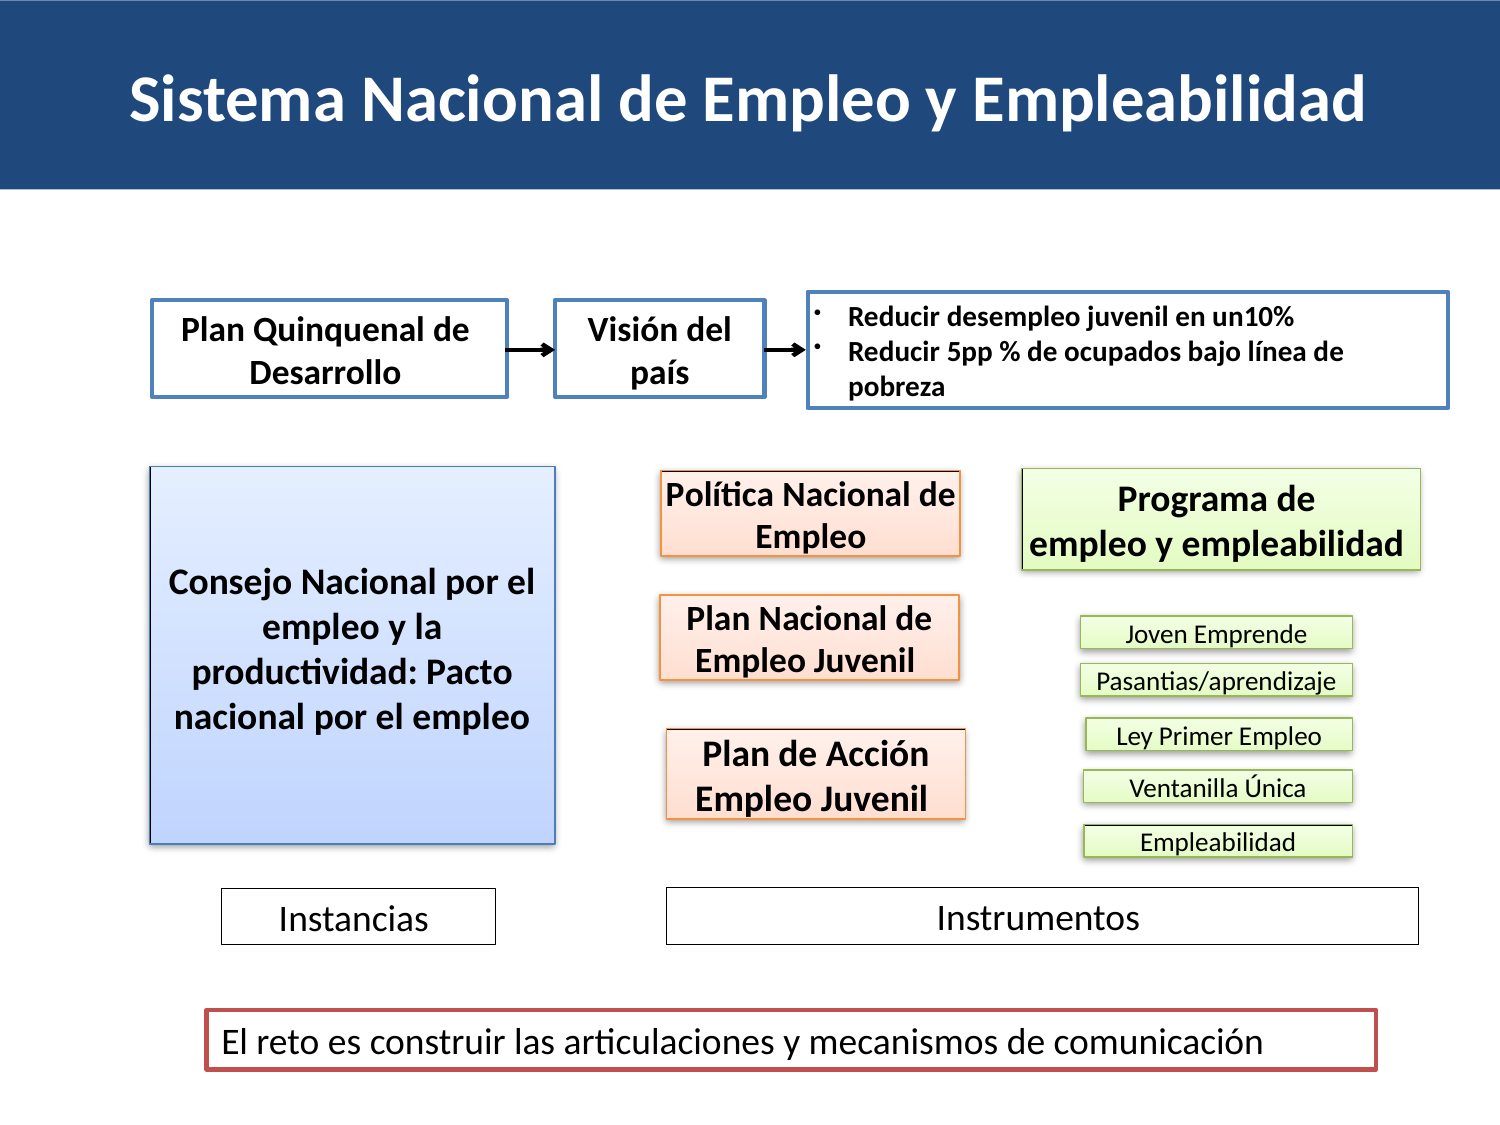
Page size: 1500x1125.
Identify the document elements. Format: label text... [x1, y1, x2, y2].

text_box Empleabilidad [1083, 824, 1353, 858]
text_box Política Nacional de Empleo [660, 470, 961, 557]
text_box El reto es construir las articulaciones y mecanismos de comunicación [204, 1008, 1378, 1072]
text_box Instancias [221, 888, 496, 945]
text_box Programa de empleo y empleabilidad [1021, 468, 1421, 571]
text_box Joven Emprende [1080, 615, 1353, 649]
text_box Sistema Nacional de Empleo y Empleabilidad [0, 0, 1500, 190]
text_box Consejo Nacional por el empleo y la productividad: Pacto nacional por el empleo [149, 466, 556, 845]
text_box Ley Primer Empleo [1085, 717, 1353, 751]
text_box Visión del país [553, 298, 767, 399]
text_box Reducir desempleo juvenil en un10% Reducir 5pp % de ocupados bajo línea de pobreza [806, 290, 1450, 410]
text_box Instrumentos [666, 887, 1419, 945]
text_box Ventanilla Única [1083, 769, 1353, 803]
text_box Plan Nacional de Empleo Juvenil [659, 594, 960, 681]
text_box Plan de Acción Empleo Juvenil [666, 728, 966, 820]
text_box Pasantias/aprendizaje [1080, 663, 1353, 697]
text_box Plan Quinquenal de Desarrollo [150, 298, 509, 399]
